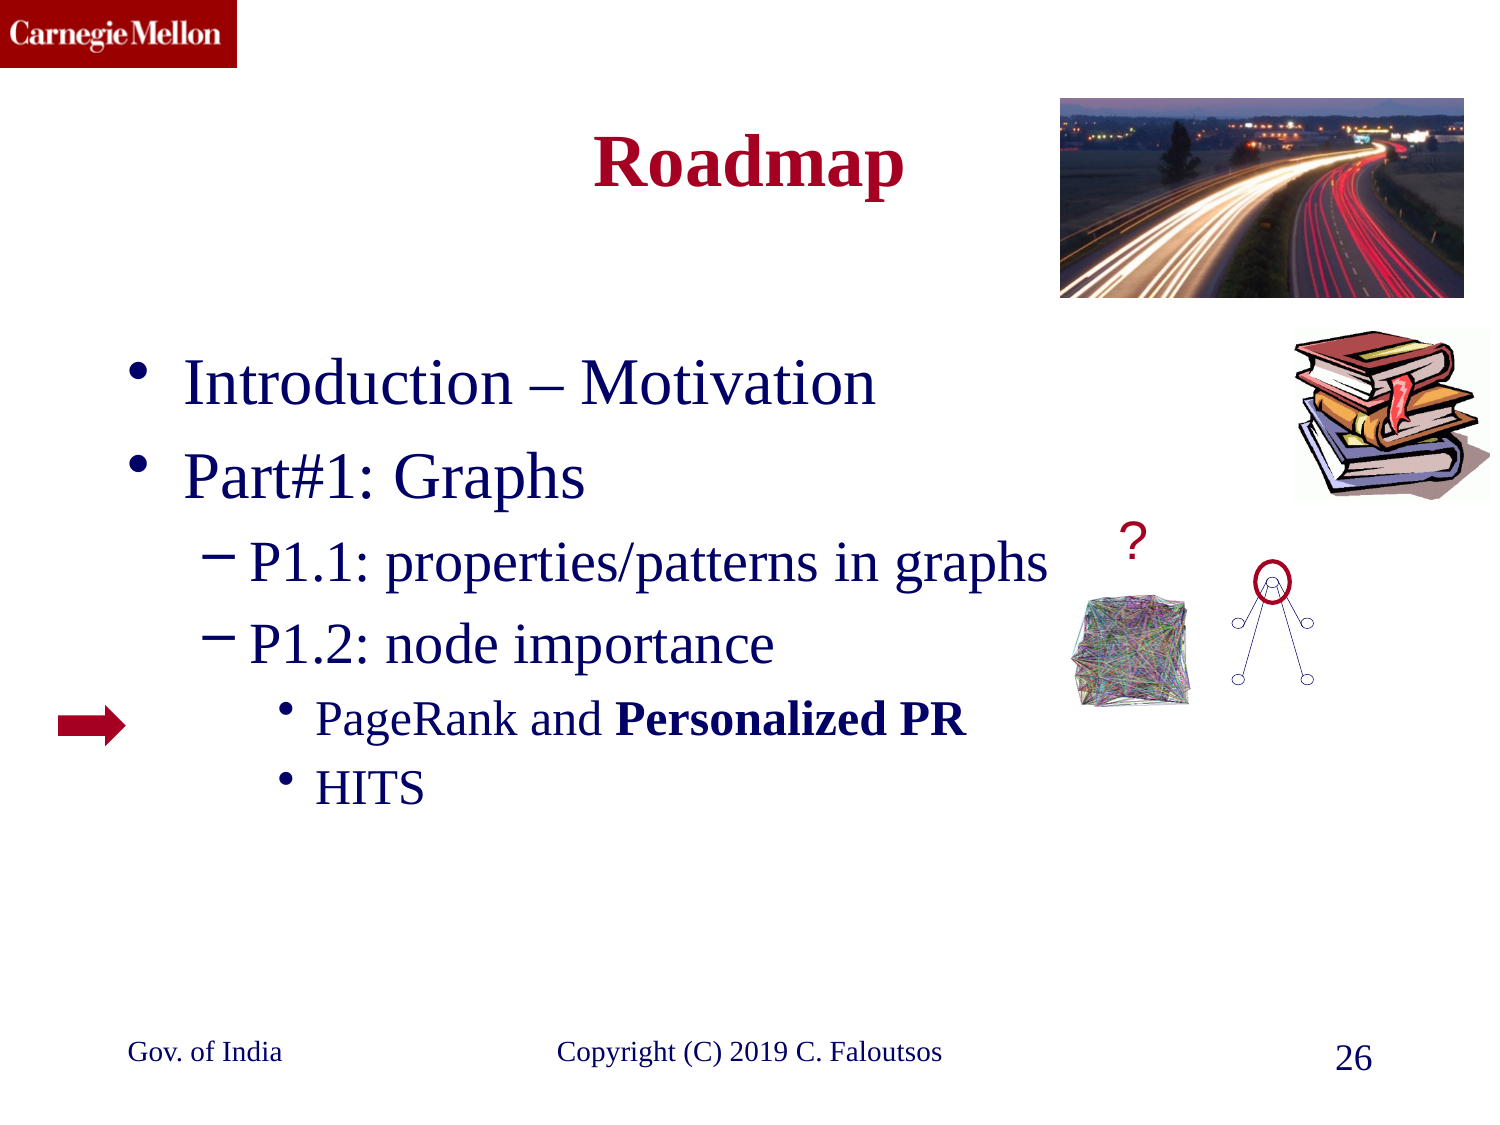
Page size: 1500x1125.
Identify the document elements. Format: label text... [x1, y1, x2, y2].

text_box [1256, 561, 1289, 575]
slide_number Gov. of India [112, 1024, 426, 1101]
footer Copyright (C) 2019 C. Faloutsos [512, 1024, 988, 1101]
text_box ? [1103, 497, 1164, 574]
text_box [58, 704, 126, 747]
title Roadmap [112, 99, 1058, 213]
list Introduction – Motivation Part#1: Graphs P1.1: properties/patterns in graphs P1.2: node importance PageRank and Personalized PR HITS [112, 237, 1388, 1001]
slide_number 26 [1074, 1024, 1388, 1101]
picture [1294, 329, 1491, 501]
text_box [1231, 576, 1314, 686]
picture [0, 0, 237, 68]
picture [1063, 576, 1202, 729]
picture [1060, 98, 1464, 299]
